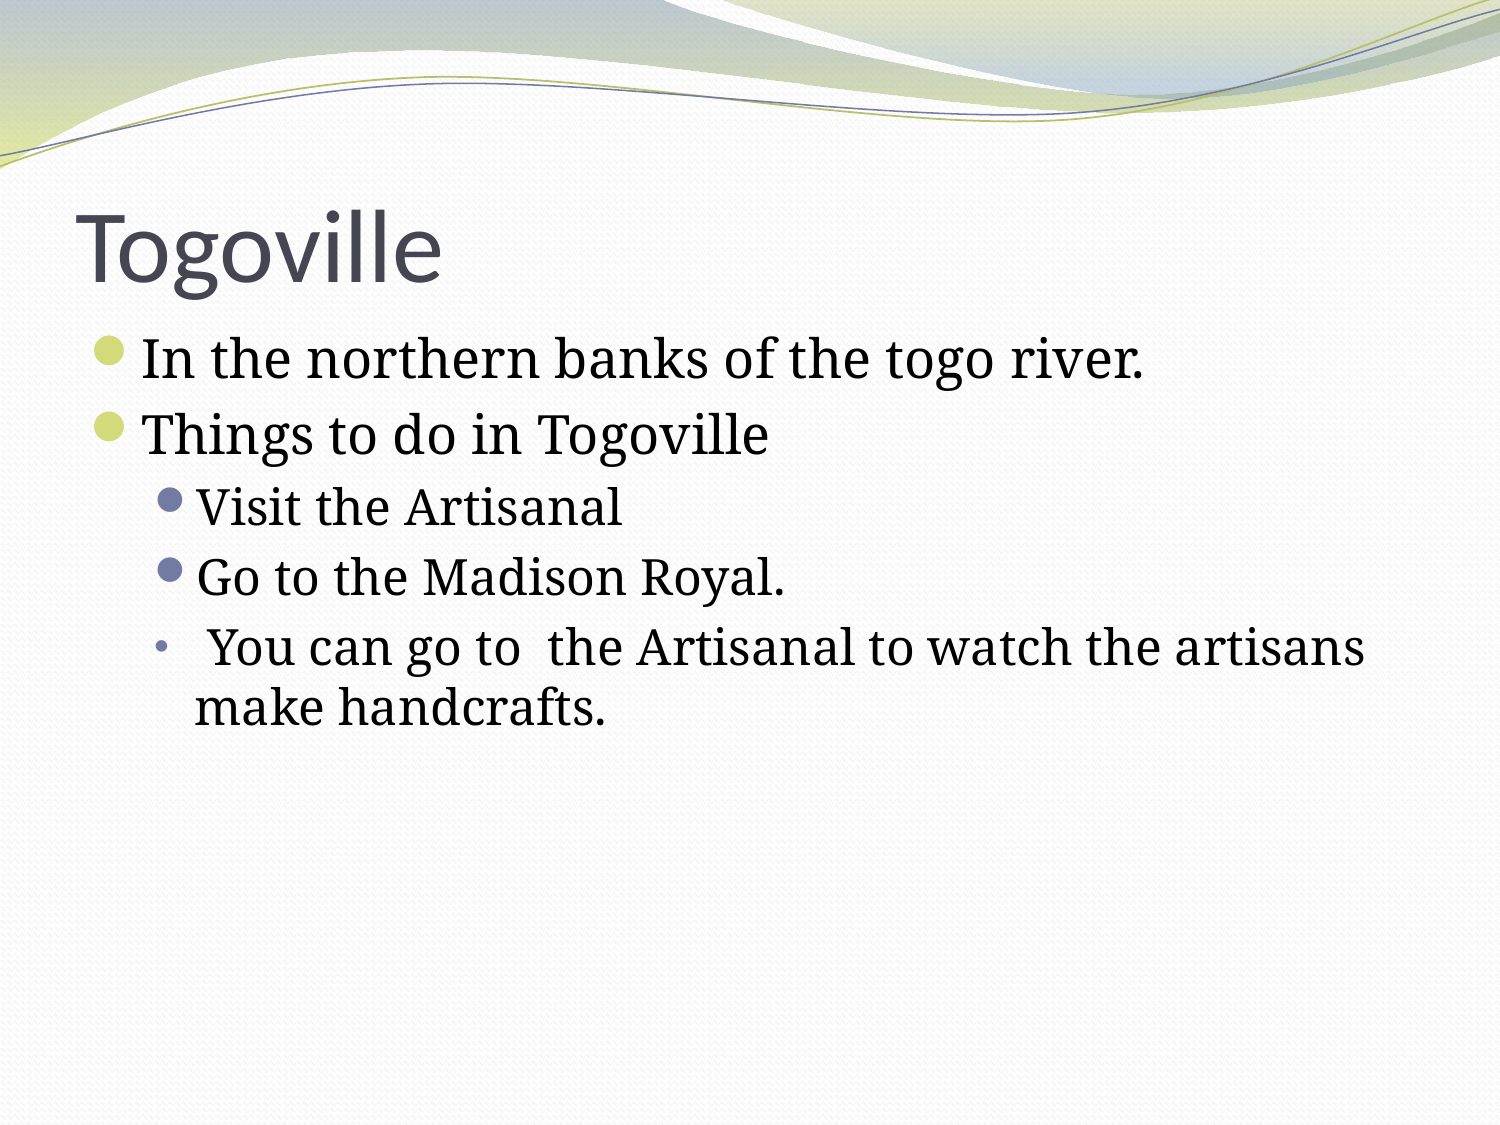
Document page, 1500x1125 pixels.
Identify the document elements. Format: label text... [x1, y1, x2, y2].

list In the northern banks of the togo river. Things to do in Togoville Visit the Artisanal Go to the Madison Royal. You can go to the Artisanal to watch the artisans make handcrafts. [75, 317, 1425, 1038]
title Togoville [75, 115, 1425, 303]
